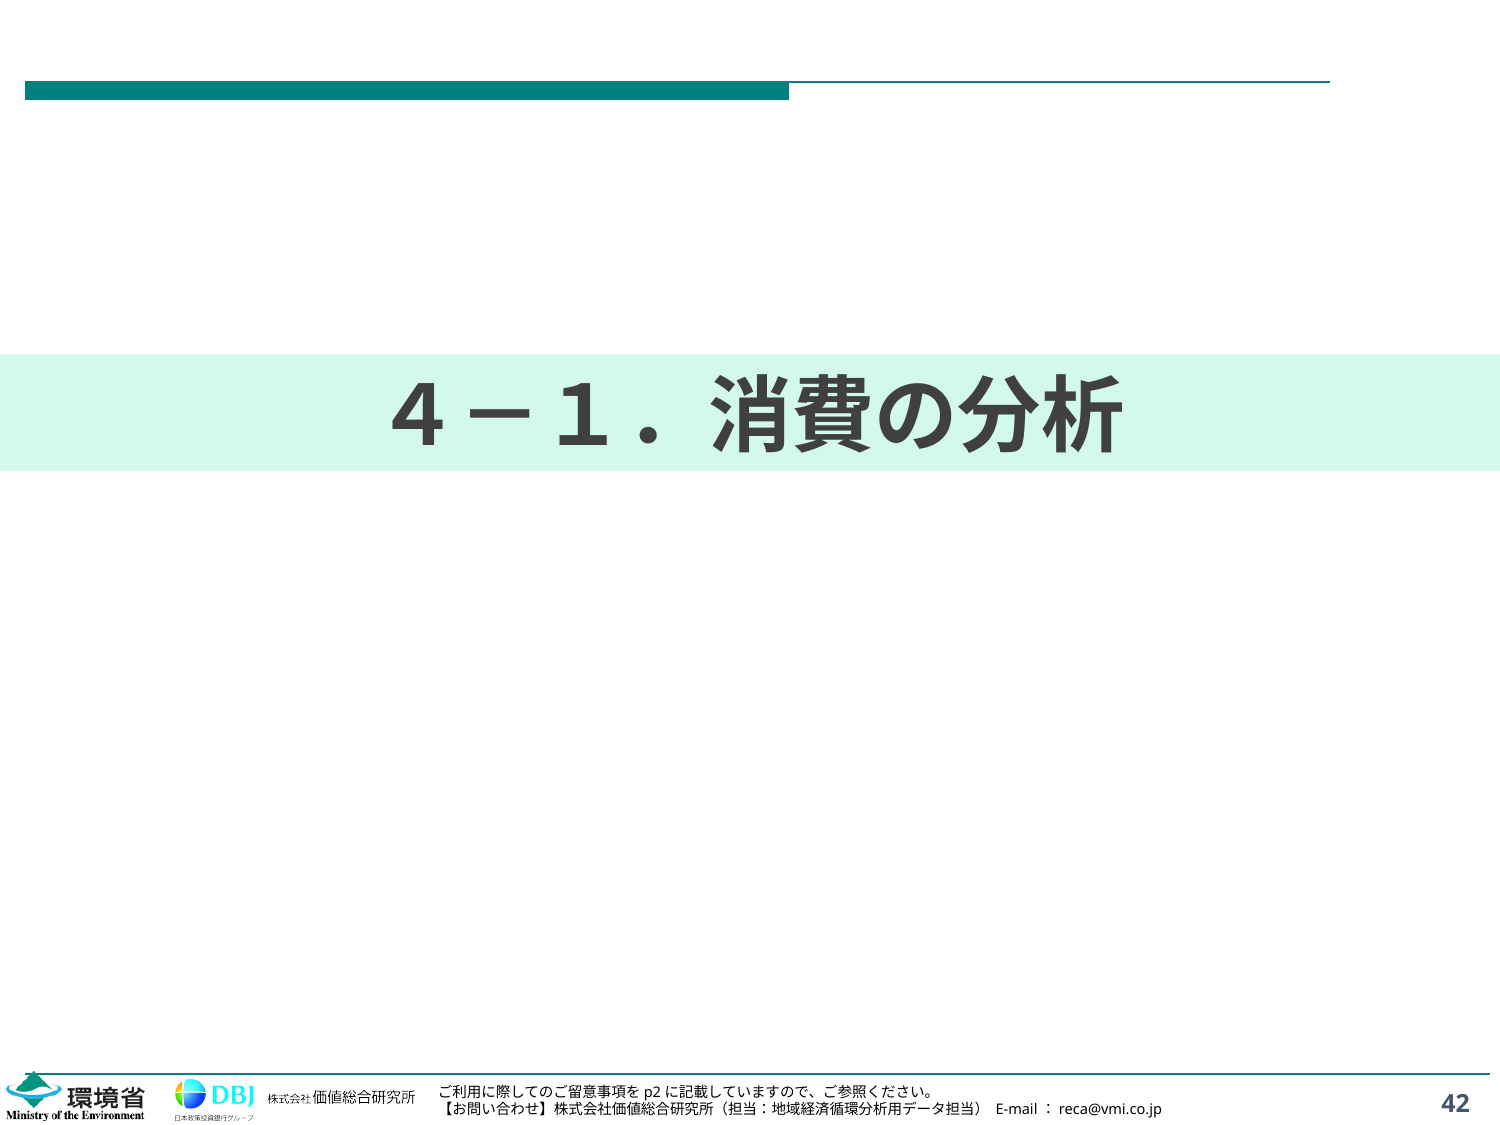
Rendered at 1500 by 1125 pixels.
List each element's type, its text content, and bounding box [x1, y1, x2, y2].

slide_number 42 [1411, 1079, 1500, 1122]
picture [171, 1075, 419, 1125]
text_box ご利用に際してのご留意事項をp2に記載していますので、ご参照ください。 【お問い合わせ】株式会社価値総合研究所（担当：地域経済循環分析用データ担当） E-mail：reca@vmi.co.jp [423, 1075, 1188, 1125]
picture [2, 1071, 148, 1125]
title ４－１．消費の分析 [0, 354, 1500, 471]
